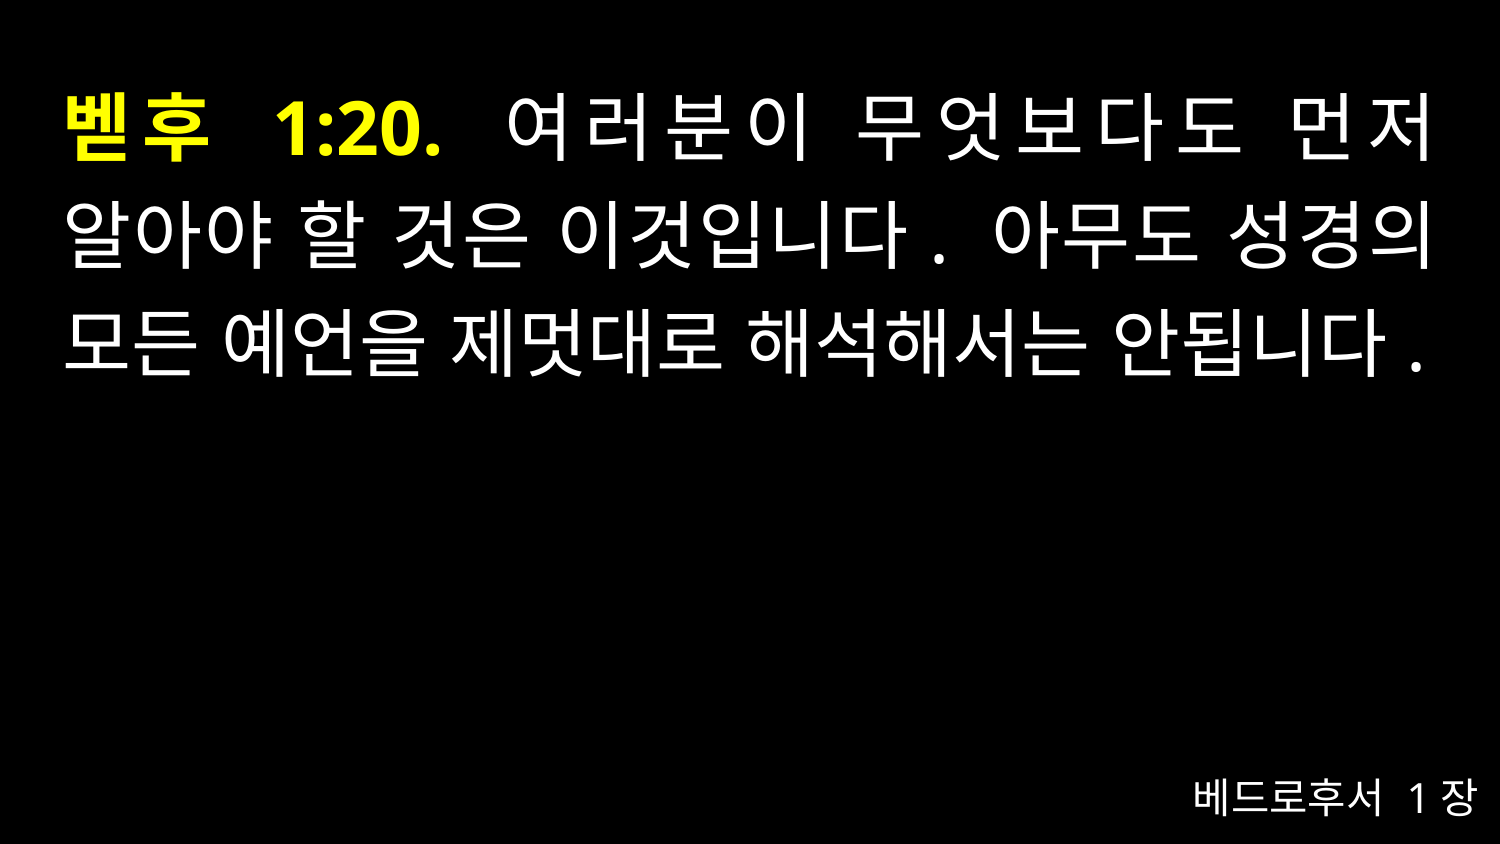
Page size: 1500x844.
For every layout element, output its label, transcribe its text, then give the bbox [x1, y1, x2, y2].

subtitle 베드로후서 1장 [916, 770, 1500, 844]
title 벧후 1:20. 여러분이 무엇보다도 먼저 알아야 할 것은 이것입니다. 아무도 성경의 모든 예언을 제멋대로 해석해서는 안됩니다. [0, 0, 1500, 844]
